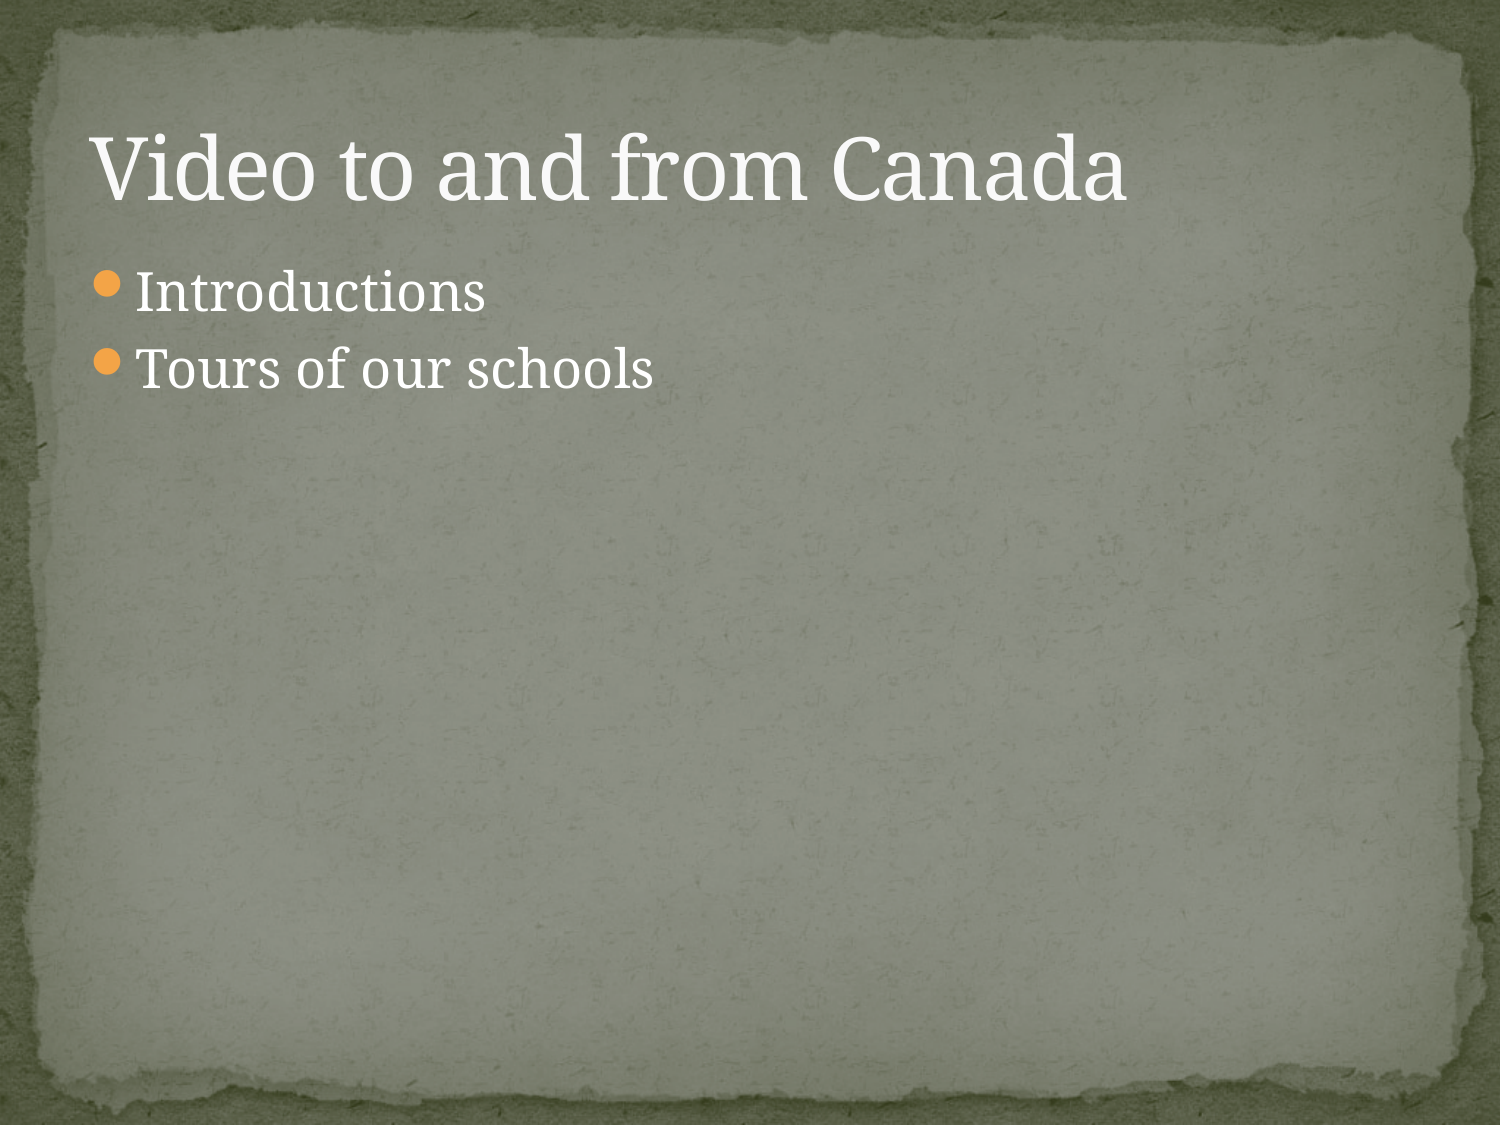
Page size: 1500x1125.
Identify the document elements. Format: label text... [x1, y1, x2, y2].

title Video to and from Canada [74, 24, 1425, 225]
list Introductions Tours of our schools [75, 249, 1425, 1000]
